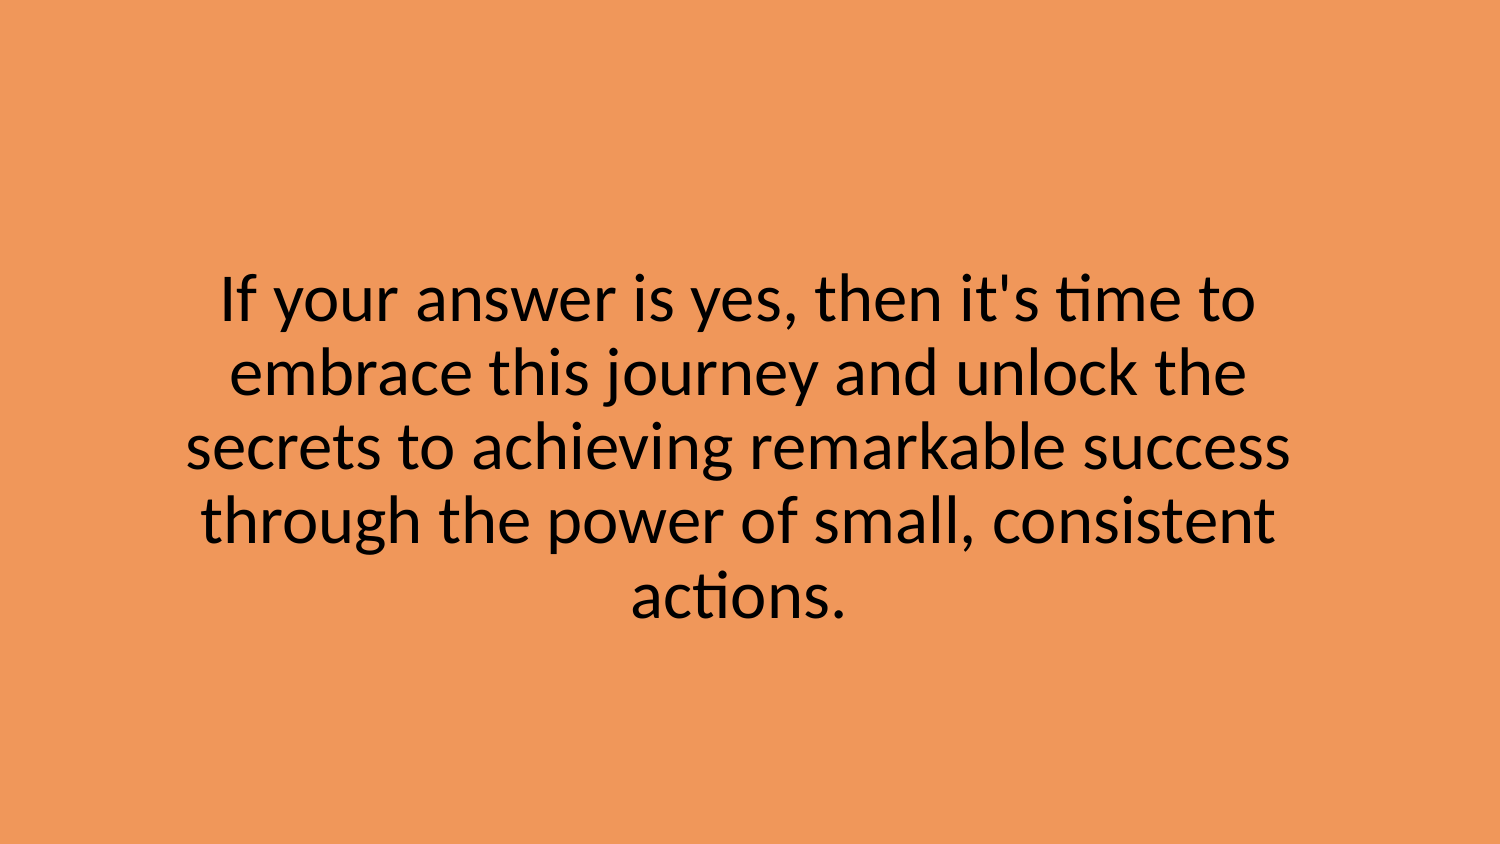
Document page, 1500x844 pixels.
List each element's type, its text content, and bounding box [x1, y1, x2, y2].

list If your answer is yes, then it's time to embrace this journey and unlock the secrets to achieving remarkable success through the power of small, consistent actions. [135, 254, 1343, 396]
